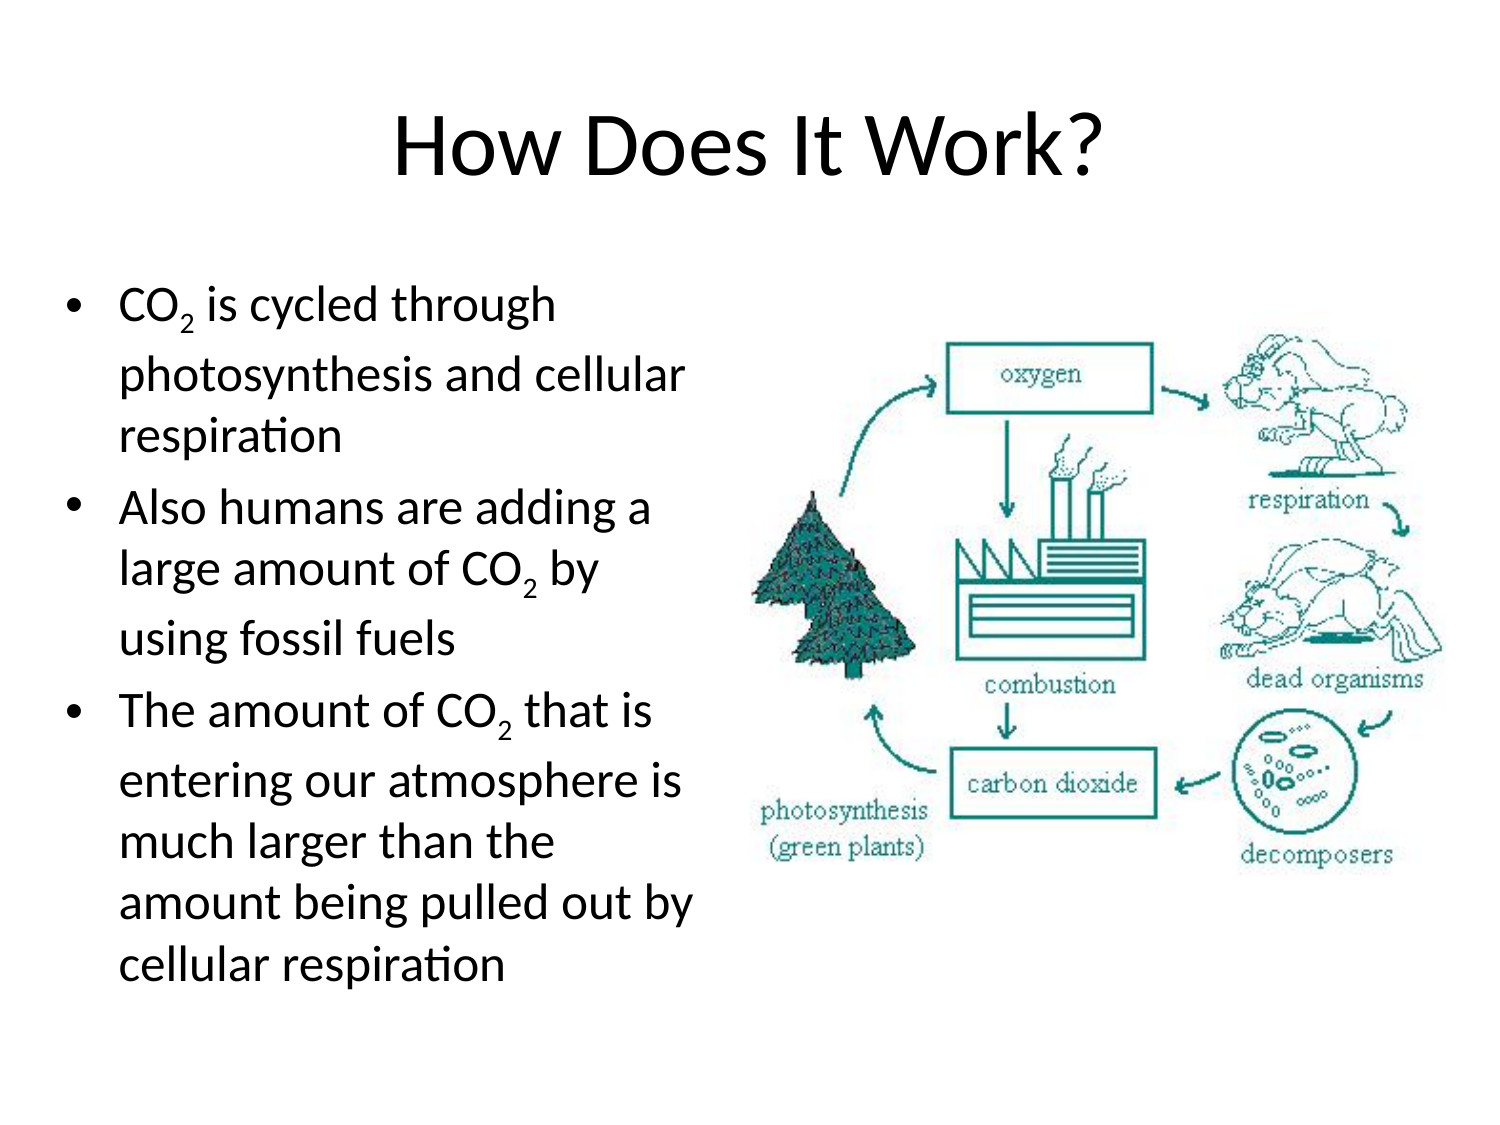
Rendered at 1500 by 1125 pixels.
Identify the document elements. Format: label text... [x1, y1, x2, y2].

picture [749, 312, 1447, 876]
title How Does It Work? [75, 45, 1425, 233]
list CO2 is cycled through photosynthesis and cellular respiration Also humans are adding a large amount of CO2 by using fossil fuels The amount of CO2 that is entering our atmosphere is much larger than the amount being pulled out by cellular respiration [50, 262, 713, 1005]
